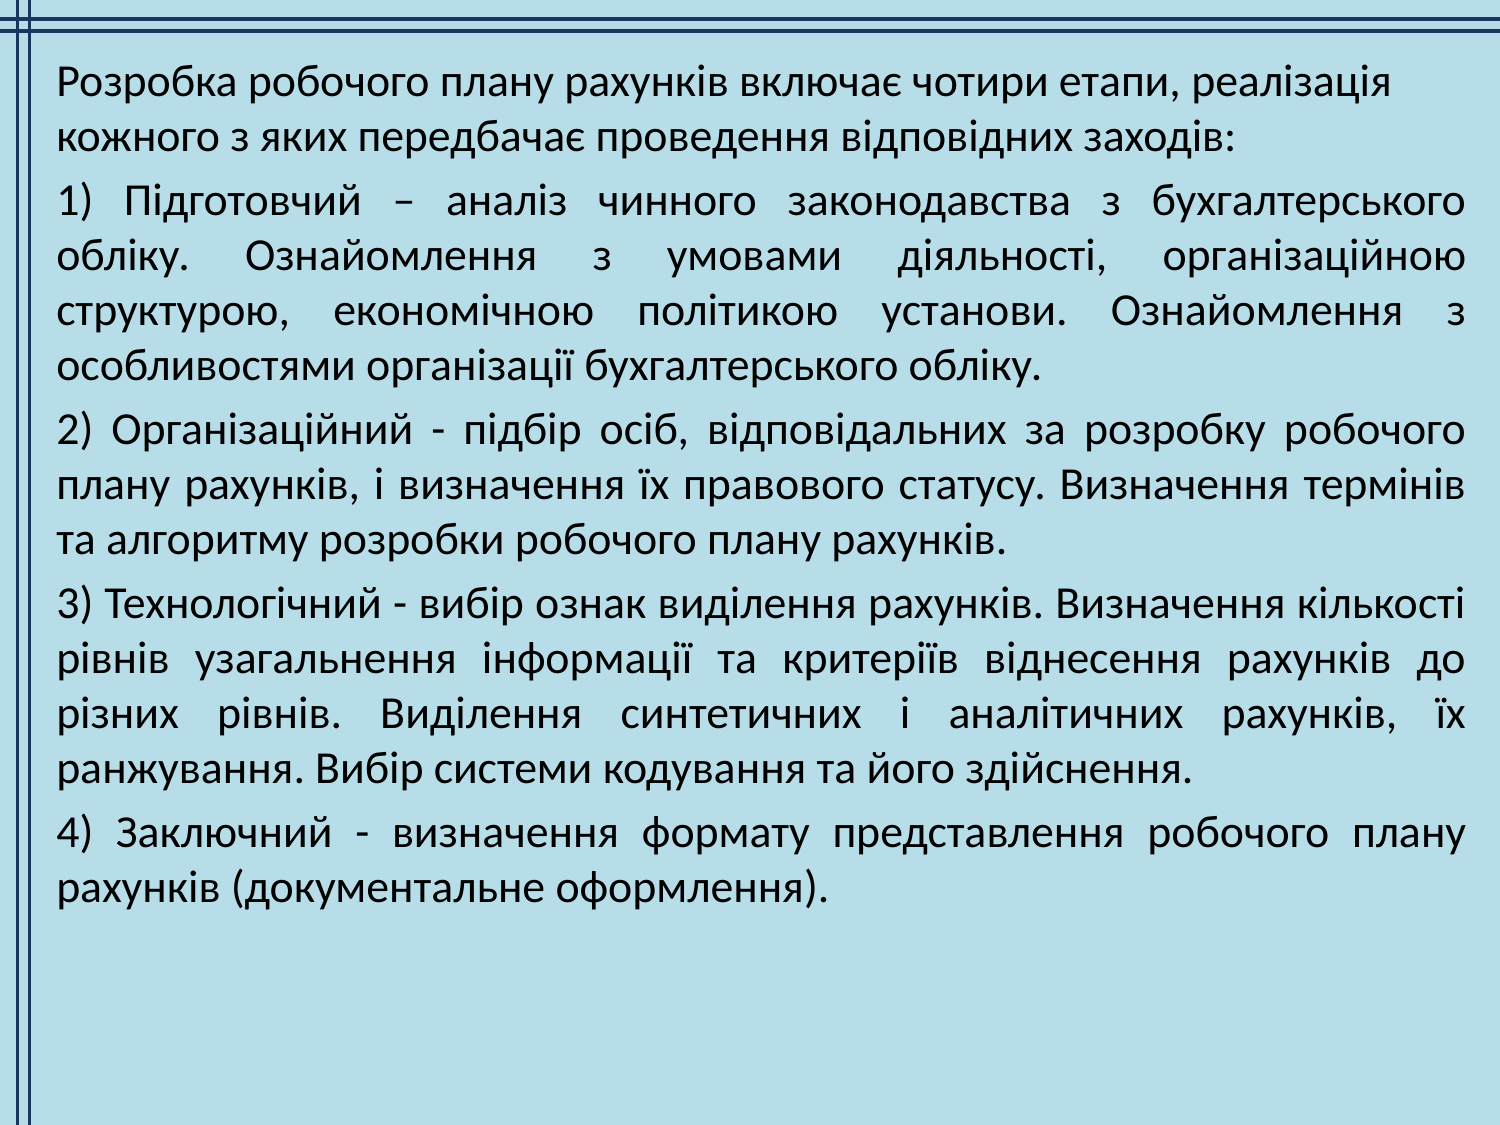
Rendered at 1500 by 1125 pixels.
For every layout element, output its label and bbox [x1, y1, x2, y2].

text_box [0, 0, 1500, 1125]
